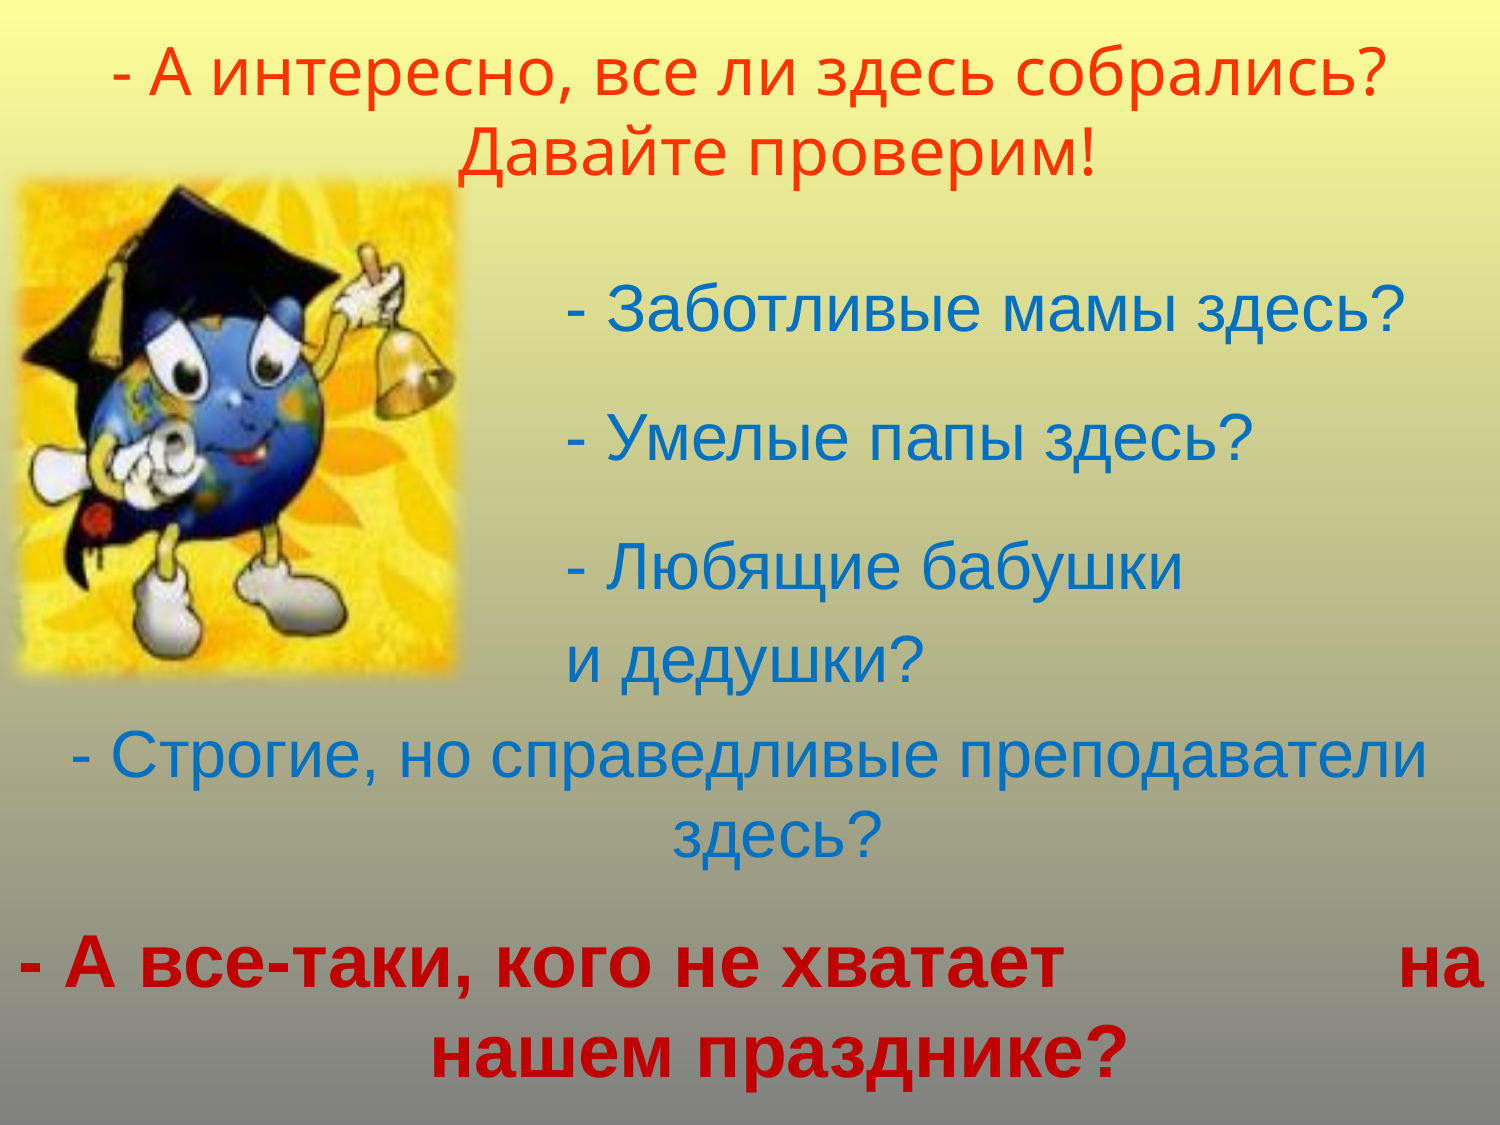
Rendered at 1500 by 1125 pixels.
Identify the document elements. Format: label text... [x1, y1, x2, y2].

text_box - Строгие, но справедливые преподаватели здесь? [0, 703, 1500, 878]
picture [0, 163, 473, 692]
list - А интересно, все ли здесь собрались? Давайте проверим! [74, 20, 1426, 675]
text_box - Любящие бабушки и дедушки? [550, 515, 1500, 703]
text_box - Умелые папы здесь? [550, 386, 1301, 575]
text_box - Заботливые мамы здесь? [550, 257, 1500, 353]
text_box - А все-таки, кого не хватает на нашем празднике? [1, 904, 1500, 1100]
